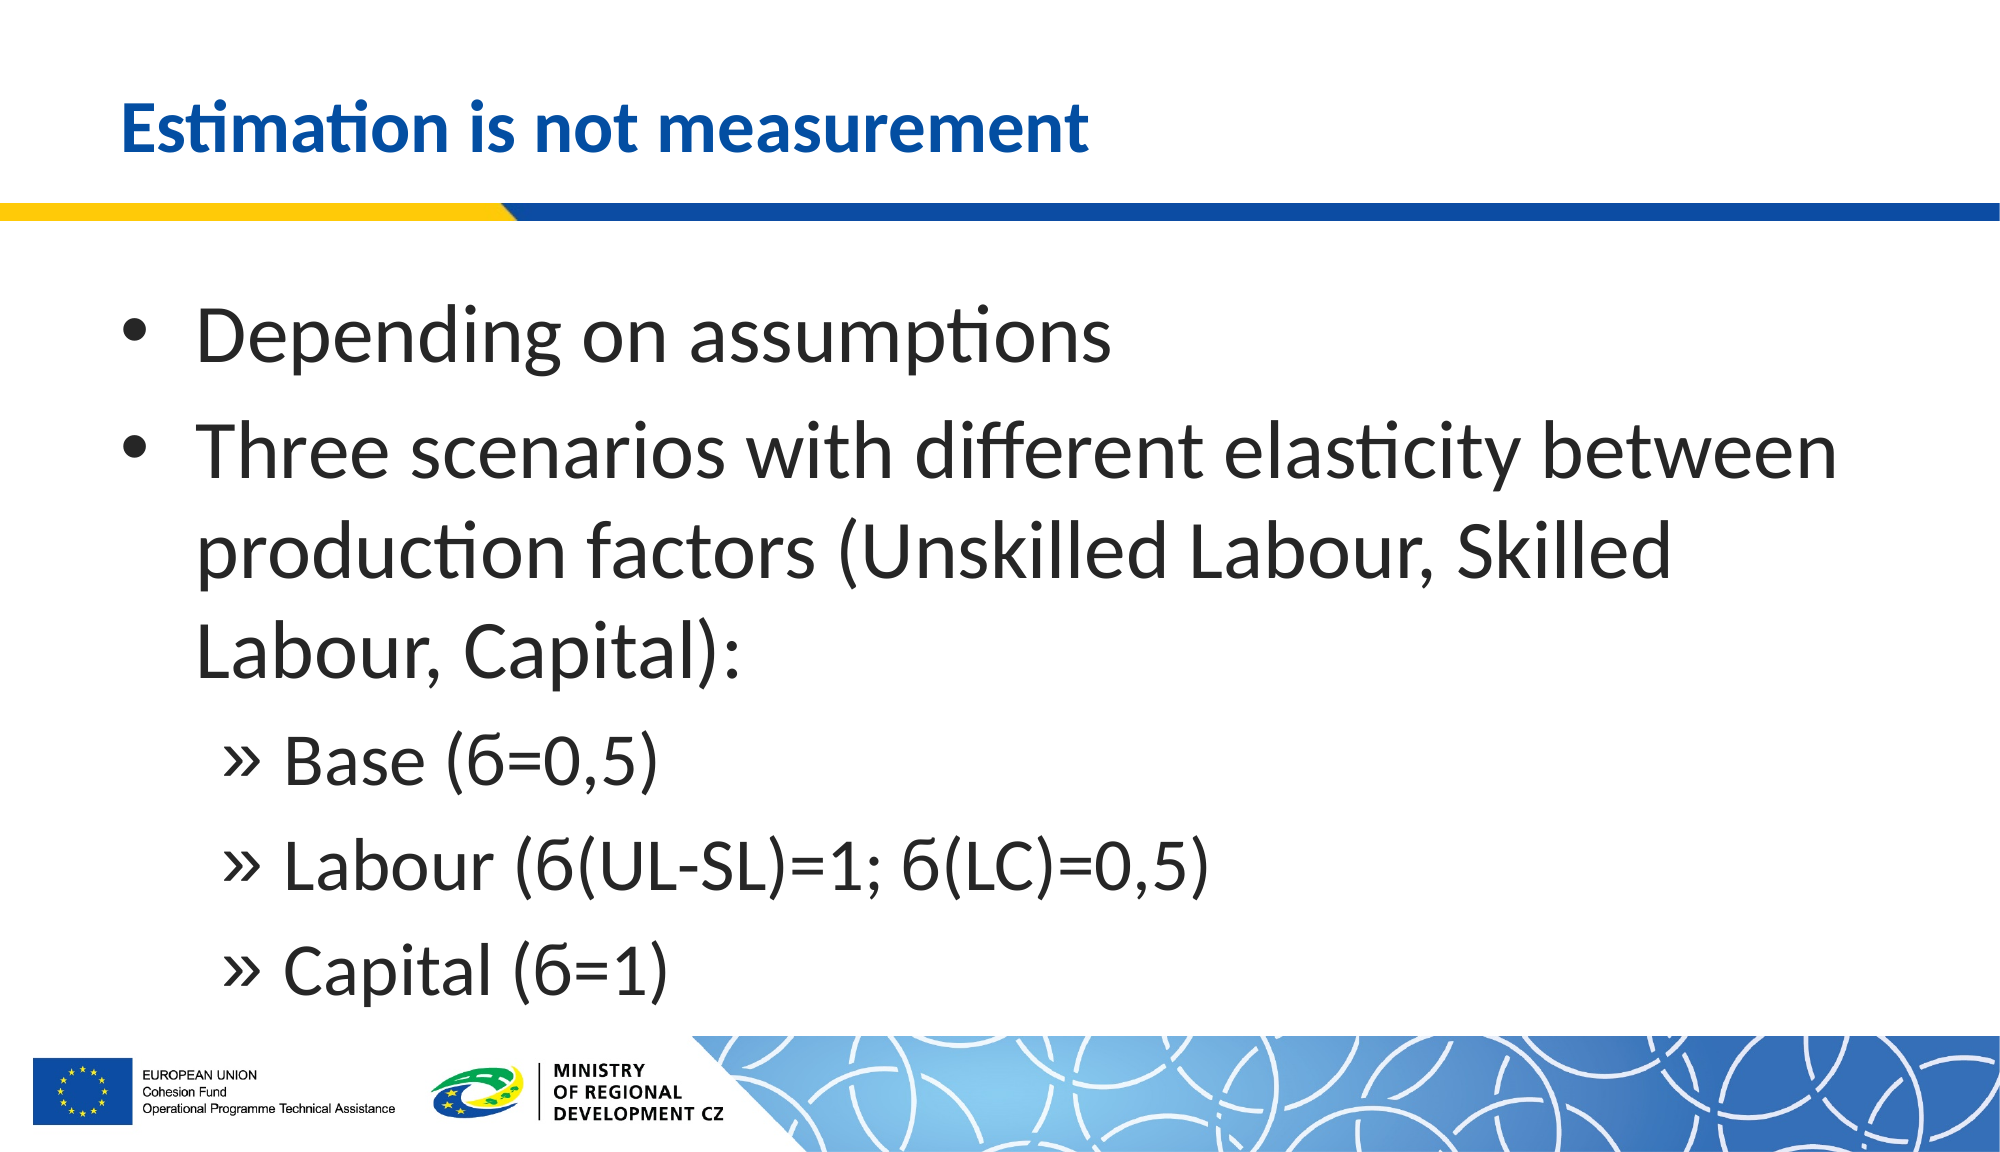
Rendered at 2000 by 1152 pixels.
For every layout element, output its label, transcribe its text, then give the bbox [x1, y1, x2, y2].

picture [0, 203, 2000, 221]
list Depending on assumptions Three scenarios with different elasticity between production factors (Unskilled Labour, Skilled Labour, Capital): Base (ϭ=0,5) Labour (ϭ(UL-SL)=1; ϭ(LC)=0,5) Capital (ϭ=1) [99, 268, 1900, 1029]
title Estimation is not measurement [99, 46, 1900, 198]
picture [0, 1036, 2000, 1152]
